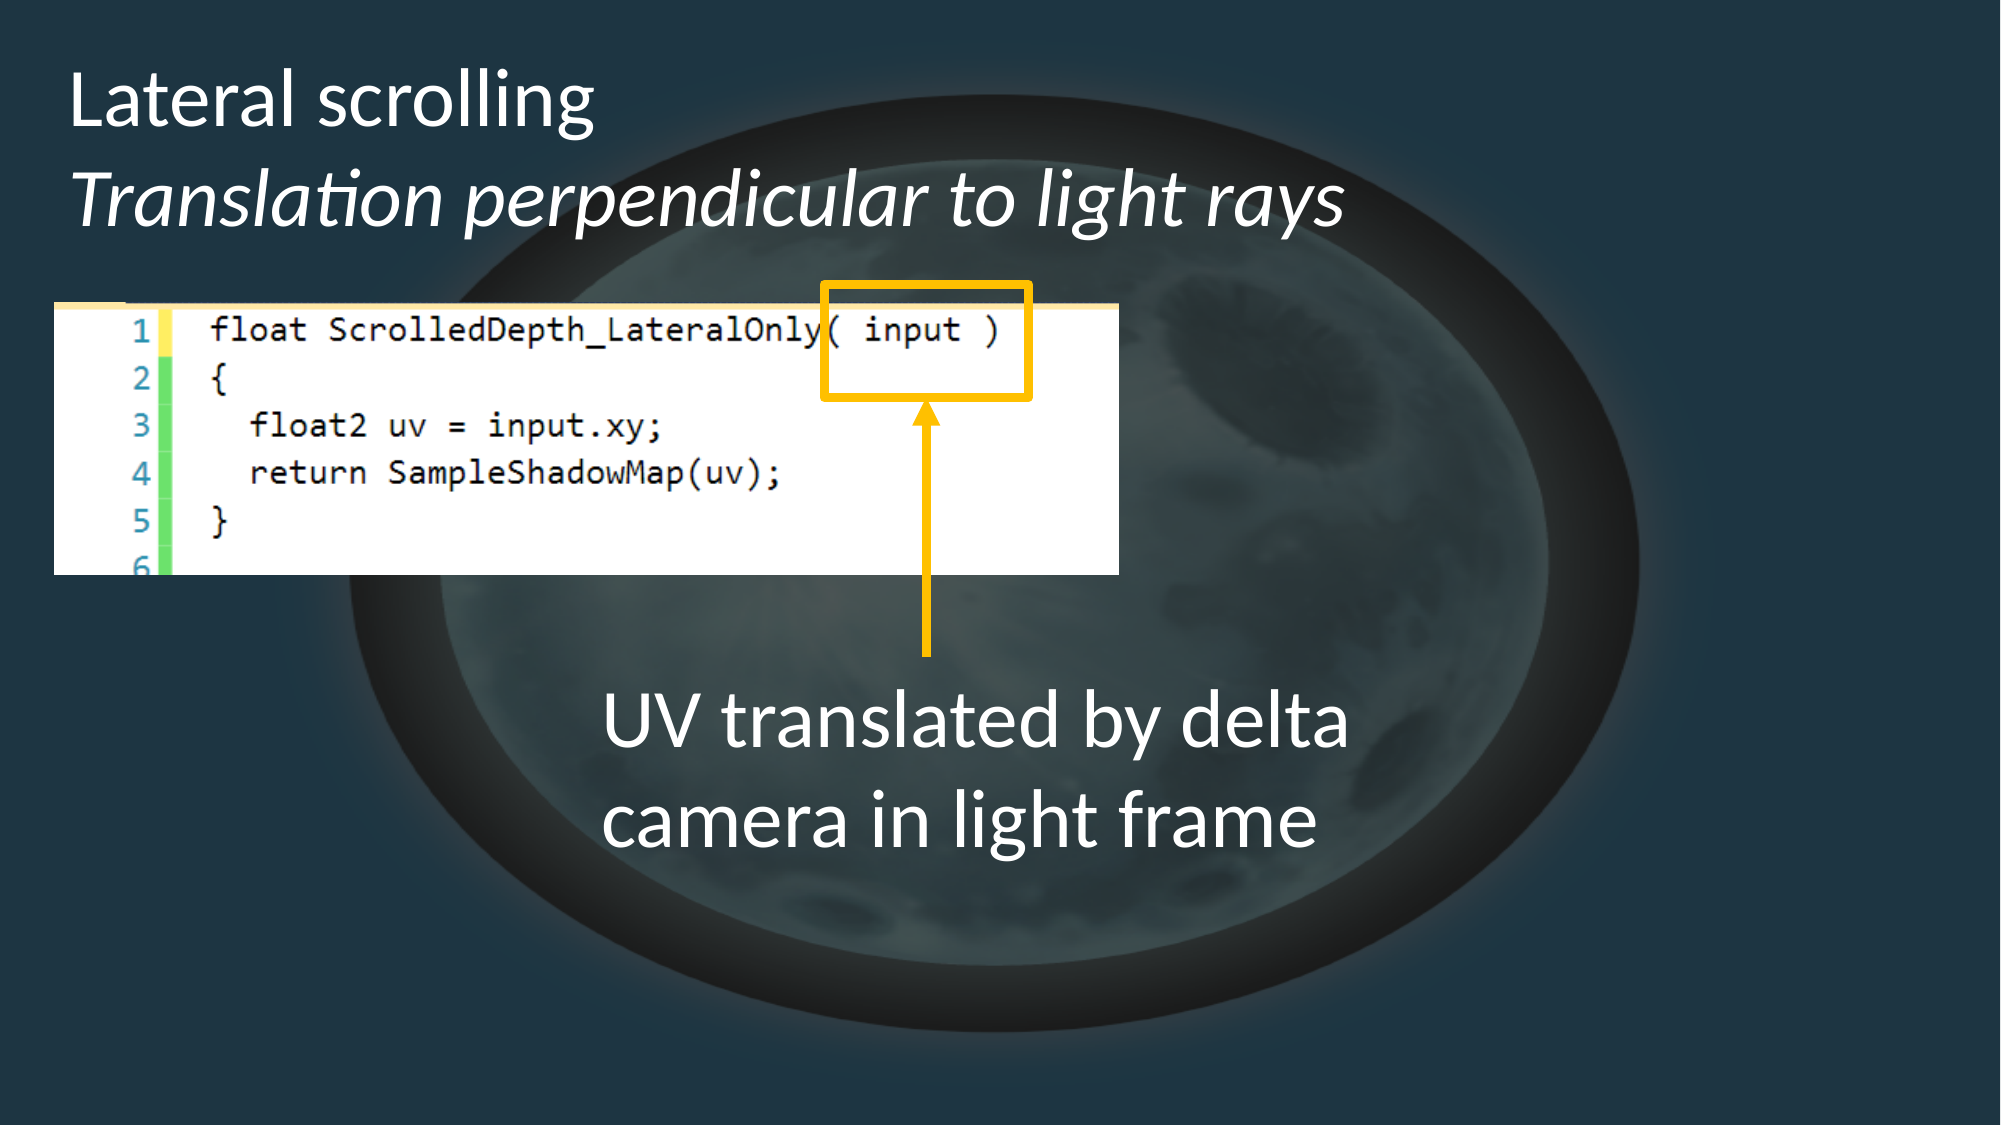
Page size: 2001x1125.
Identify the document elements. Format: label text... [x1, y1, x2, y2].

text_box Lateral scrolling Translation perpendicular to light rays [54, 35, 1448, 251]
picture [0, 0, 2001, 1125]
text_box UV translated by delta camera in light frame [586, 656, 1499, 872]
text_box [823, 283, 1029, 302]
